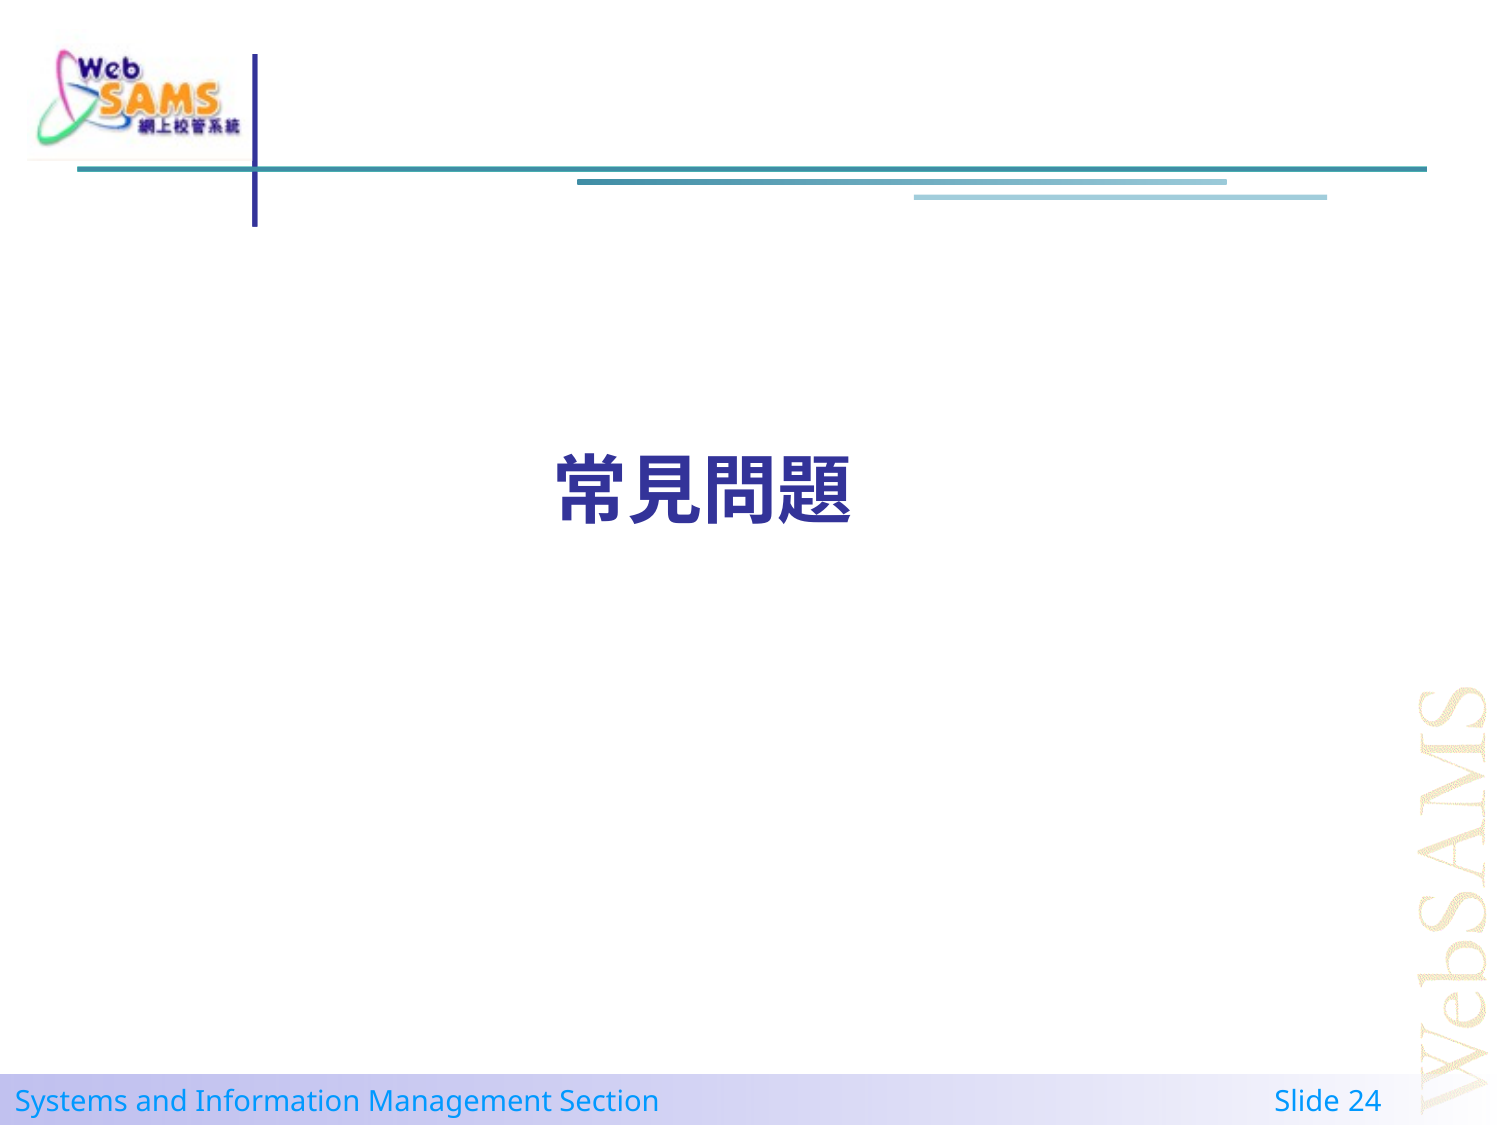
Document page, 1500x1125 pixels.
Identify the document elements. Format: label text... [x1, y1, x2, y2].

picture [27, 29, 253, 161]
picture [1393, 679, 1500, 1074]
title 常見問題 [537, 415, 930, 541]
